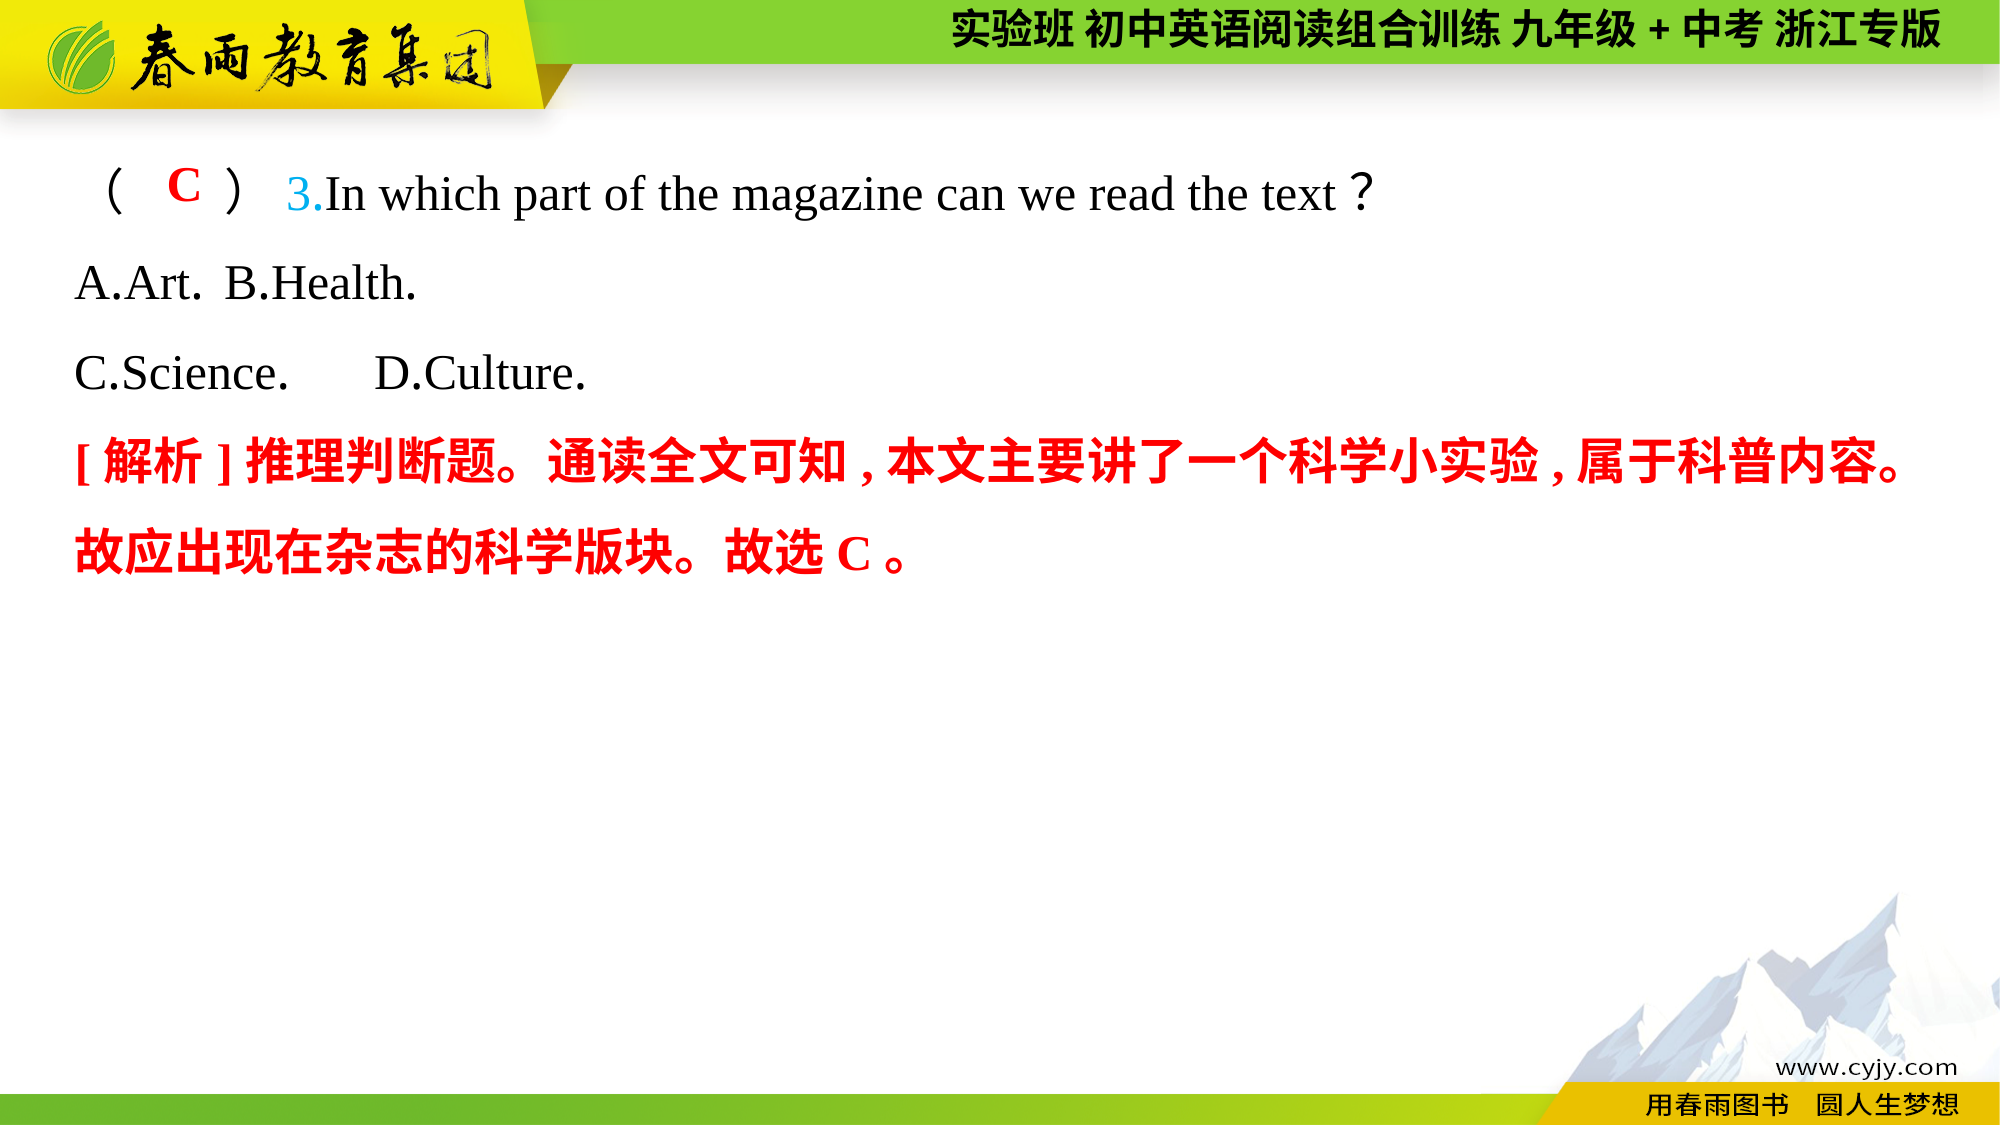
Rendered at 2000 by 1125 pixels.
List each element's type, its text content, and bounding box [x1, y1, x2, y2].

text_box C [151, 144, 218, 220]
list （ ）3.In which part of the magazine can we read the text？ A.Art. B.Health. C.Science. D.Culture. [59, 122, 1944, 392]
text_box [解析]推理判断题。通读全文可知,本文主要讲了一个科学小实验,属于科普内容。故应出现在杂志的科学版块。故选C。 [59, 392, 1944, 588]
picture [0, 0, 2000, 1125]
